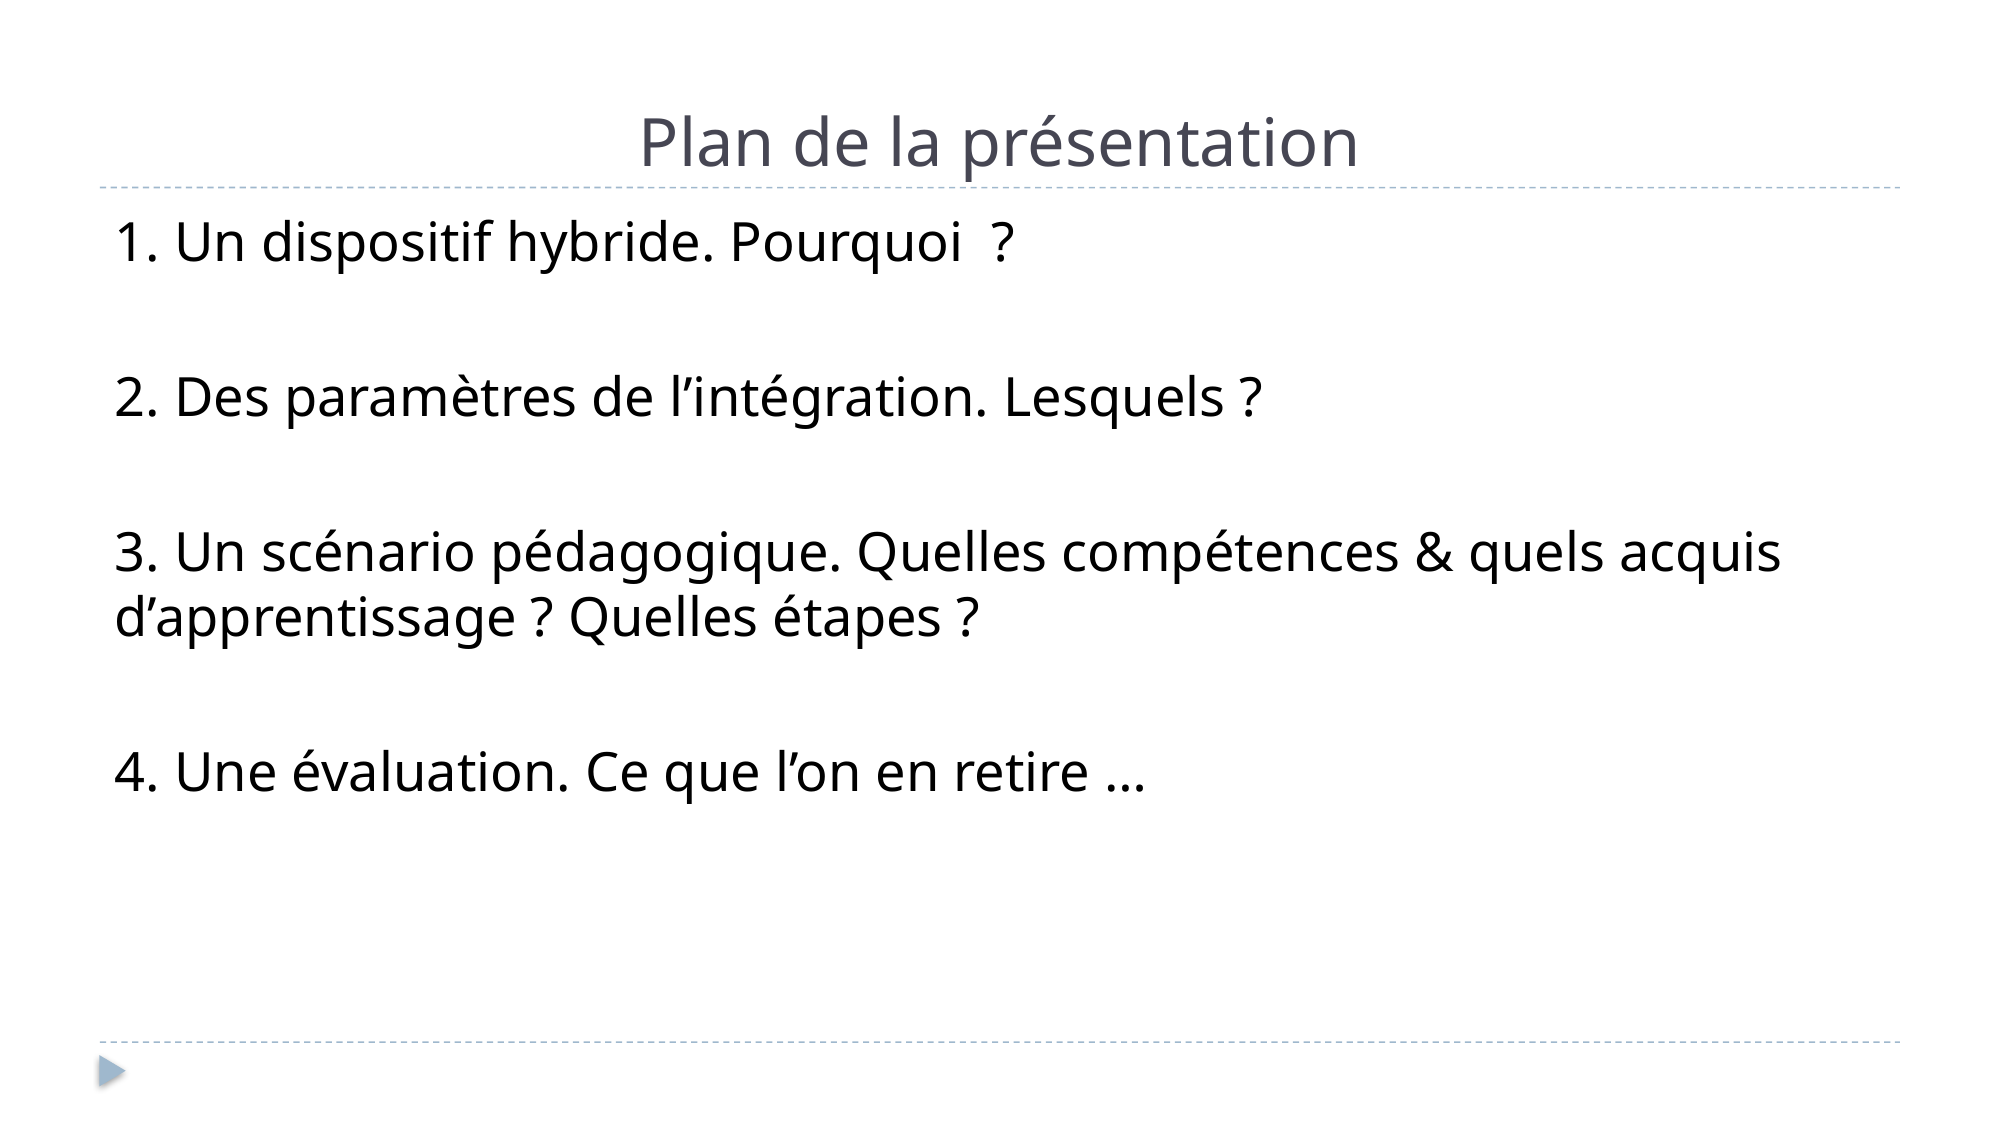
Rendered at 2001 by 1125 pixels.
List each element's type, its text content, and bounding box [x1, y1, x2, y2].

title Plan de la présentation [99, 24, 1900, 188]
list 1. Un dispositif hybride. Pourquoi ? 2. Des paramètres de l’intégration. Lesquels ? 3. Un scénario pédagogique. Quelles compétences & quels acquis d’apprentissage ? Quelles étapes ? 4. Une évaluation. Ce que l’on en retire … [99, 200, 1900, 1010]
